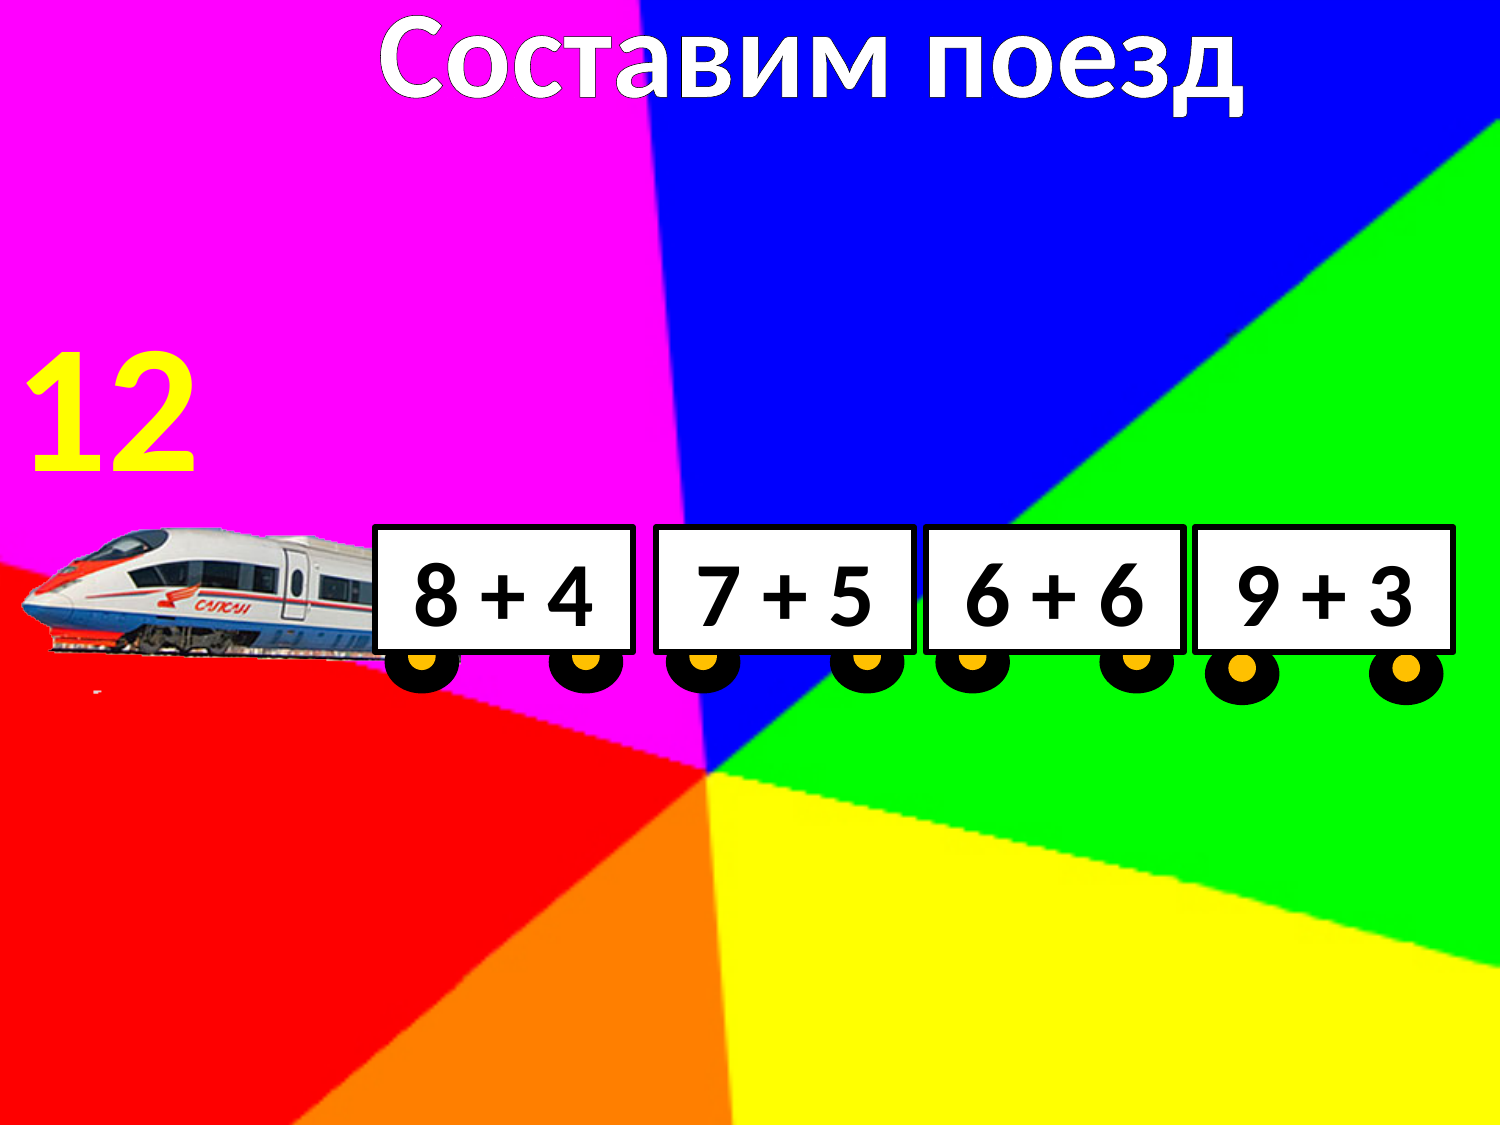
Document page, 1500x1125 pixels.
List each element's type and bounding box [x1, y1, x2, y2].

picture [0, 0, 1500, 1125]
text_box [0, 398, 1454, 788]
